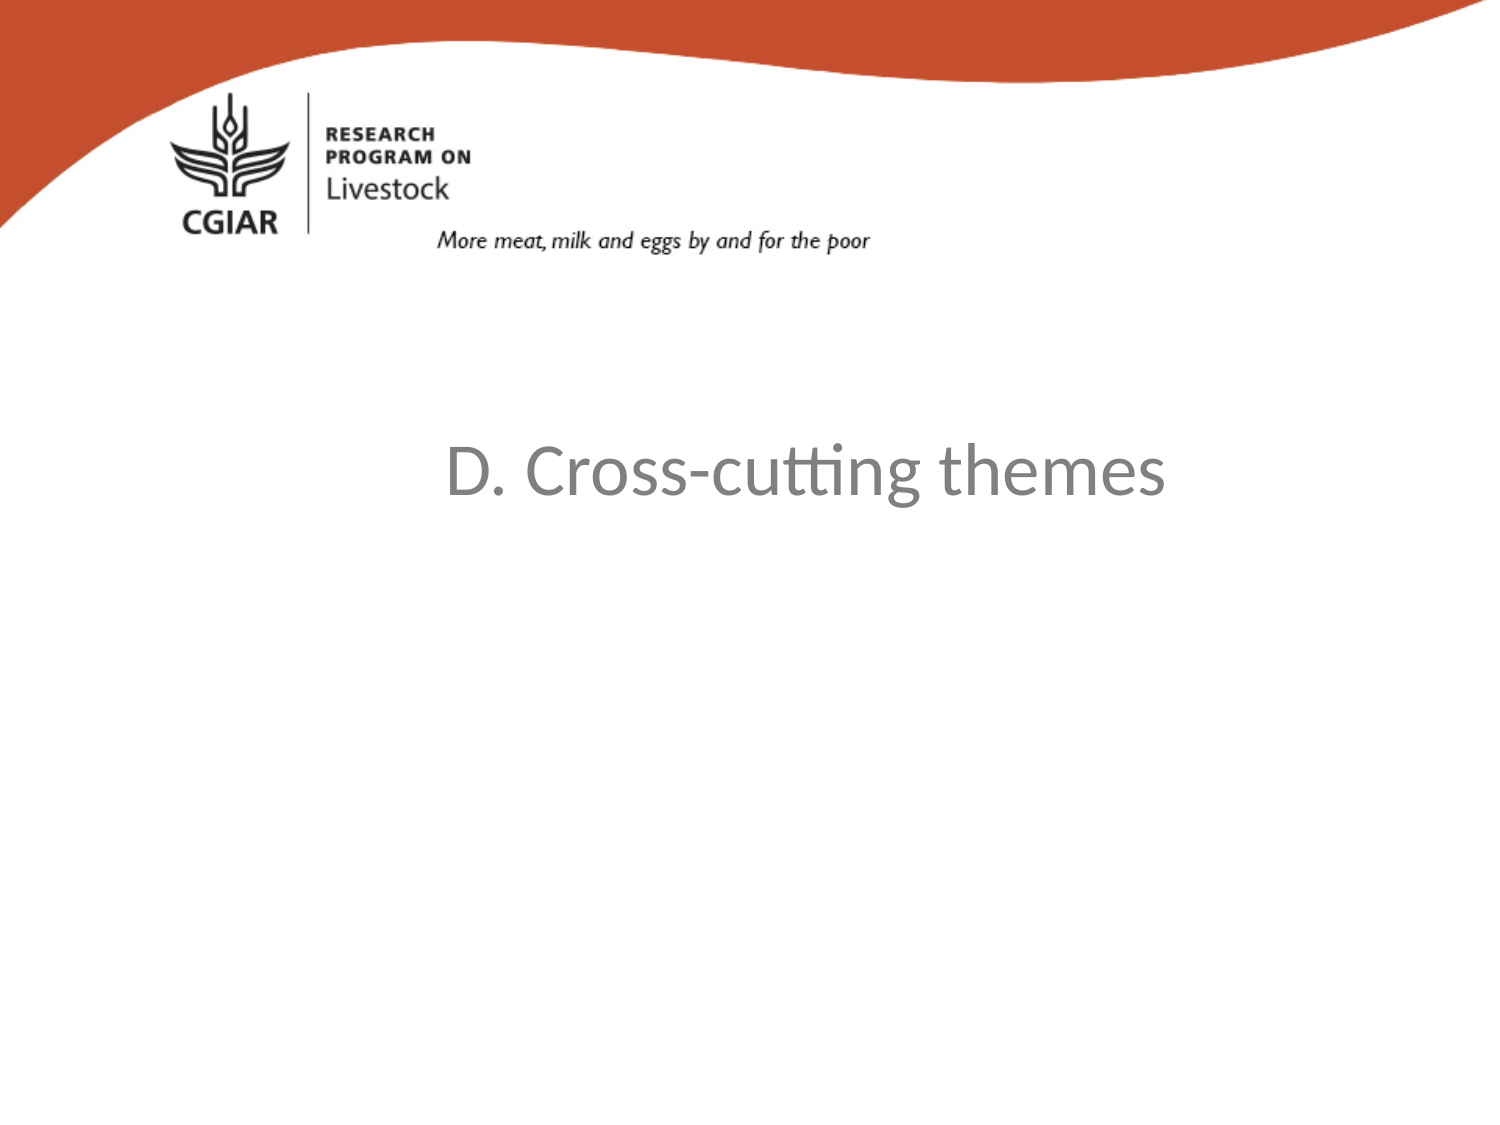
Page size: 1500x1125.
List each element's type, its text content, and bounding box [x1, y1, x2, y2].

list D. Cross-cutting themes [287, 412, 1325, 813]
picture [0, 0, 1500, 272]
